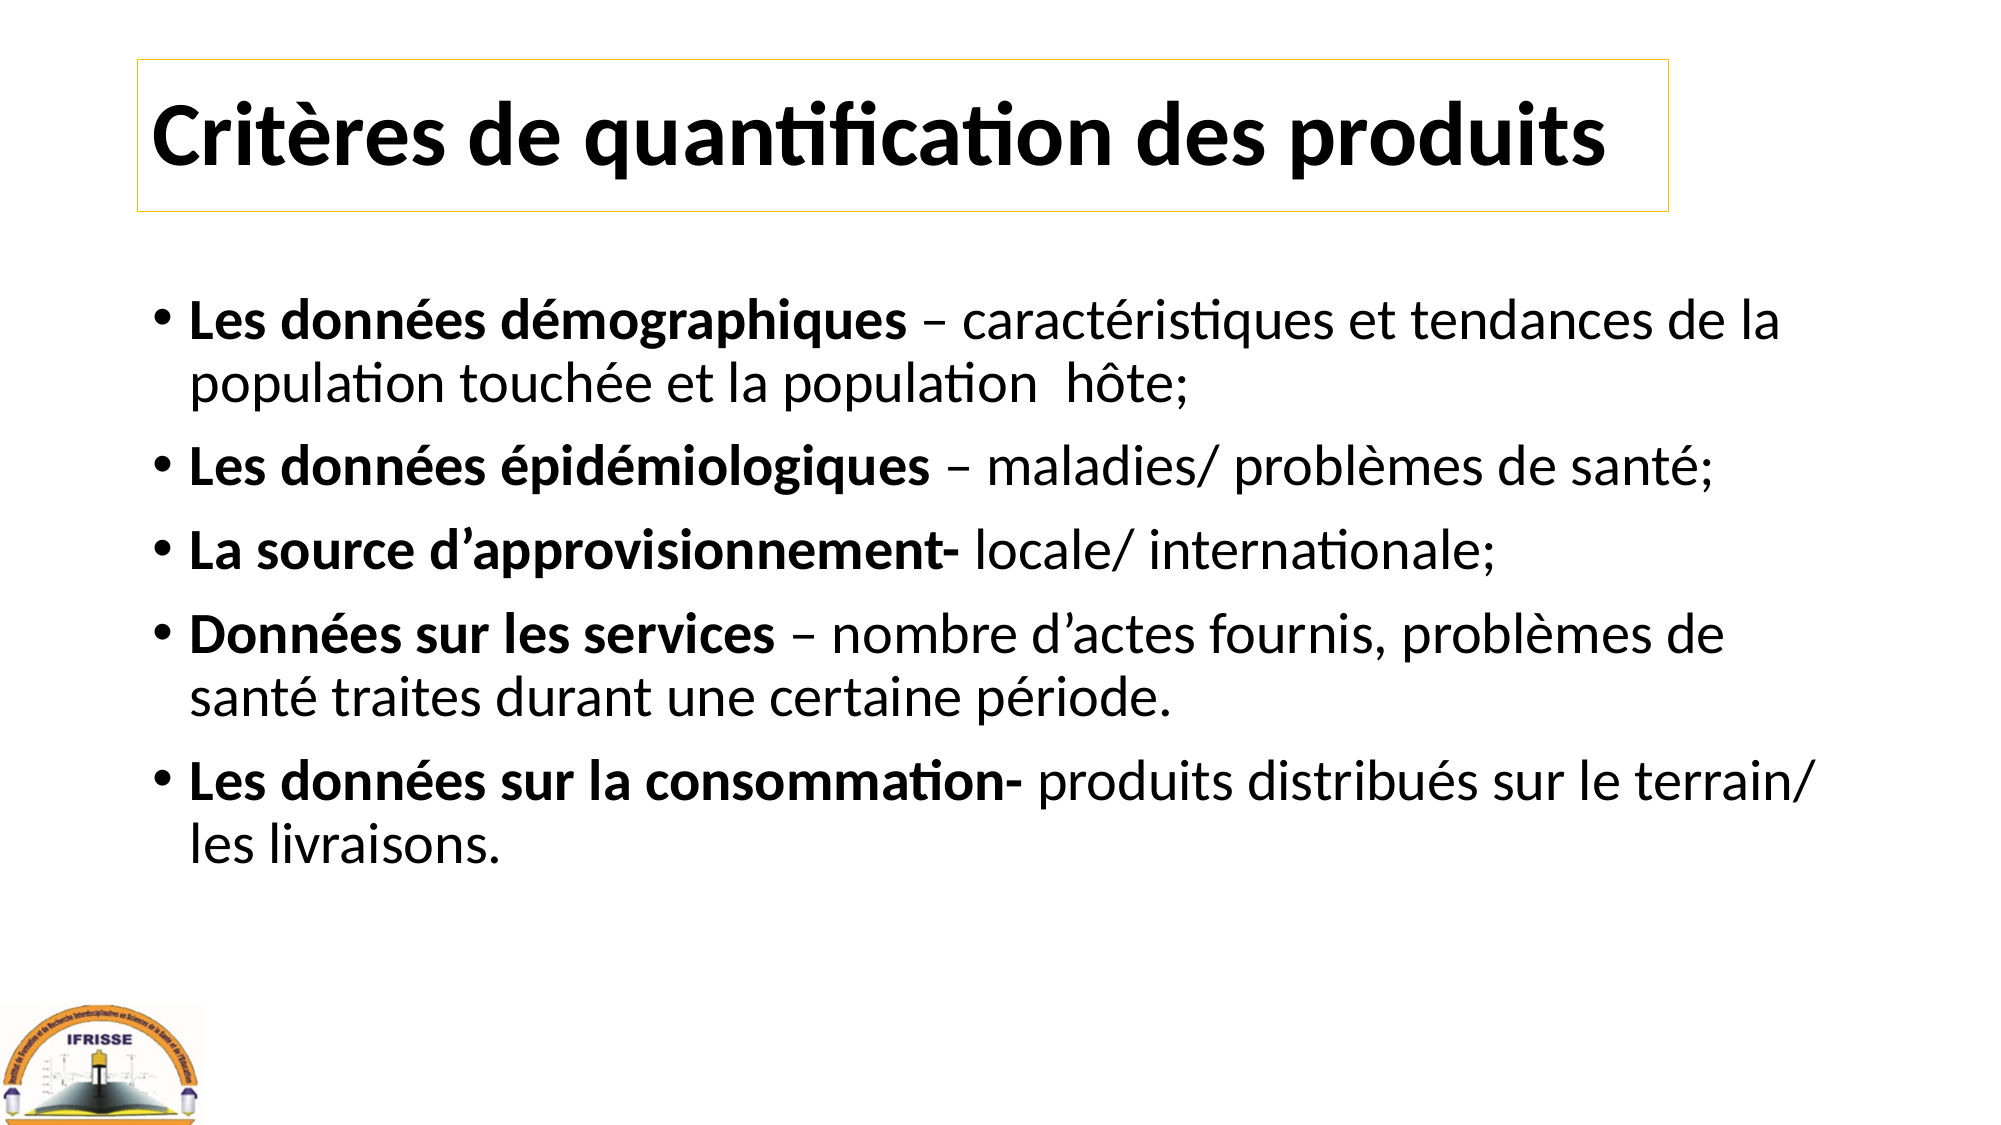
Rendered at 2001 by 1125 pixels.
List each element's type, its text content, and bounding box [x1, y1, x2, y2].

title Critères de quantification des produits [137, 59, 1669, 212]
picture [0, 1003, 204, 1125]
list Les données démographiques – caractéristiques et tendances de la population touchée et la population hôte; Les données épidémiologiques – maladies/ problèmes de santé; La source d’approvisionnement- locale/ internationale; Données sur les services – nombre d’actes fournis, problèmes de santé traites durant une certaine période. Les données sur la consommation- produits distribués sur le terrain/ les livraisons. [137, 281, 1863, 996]
